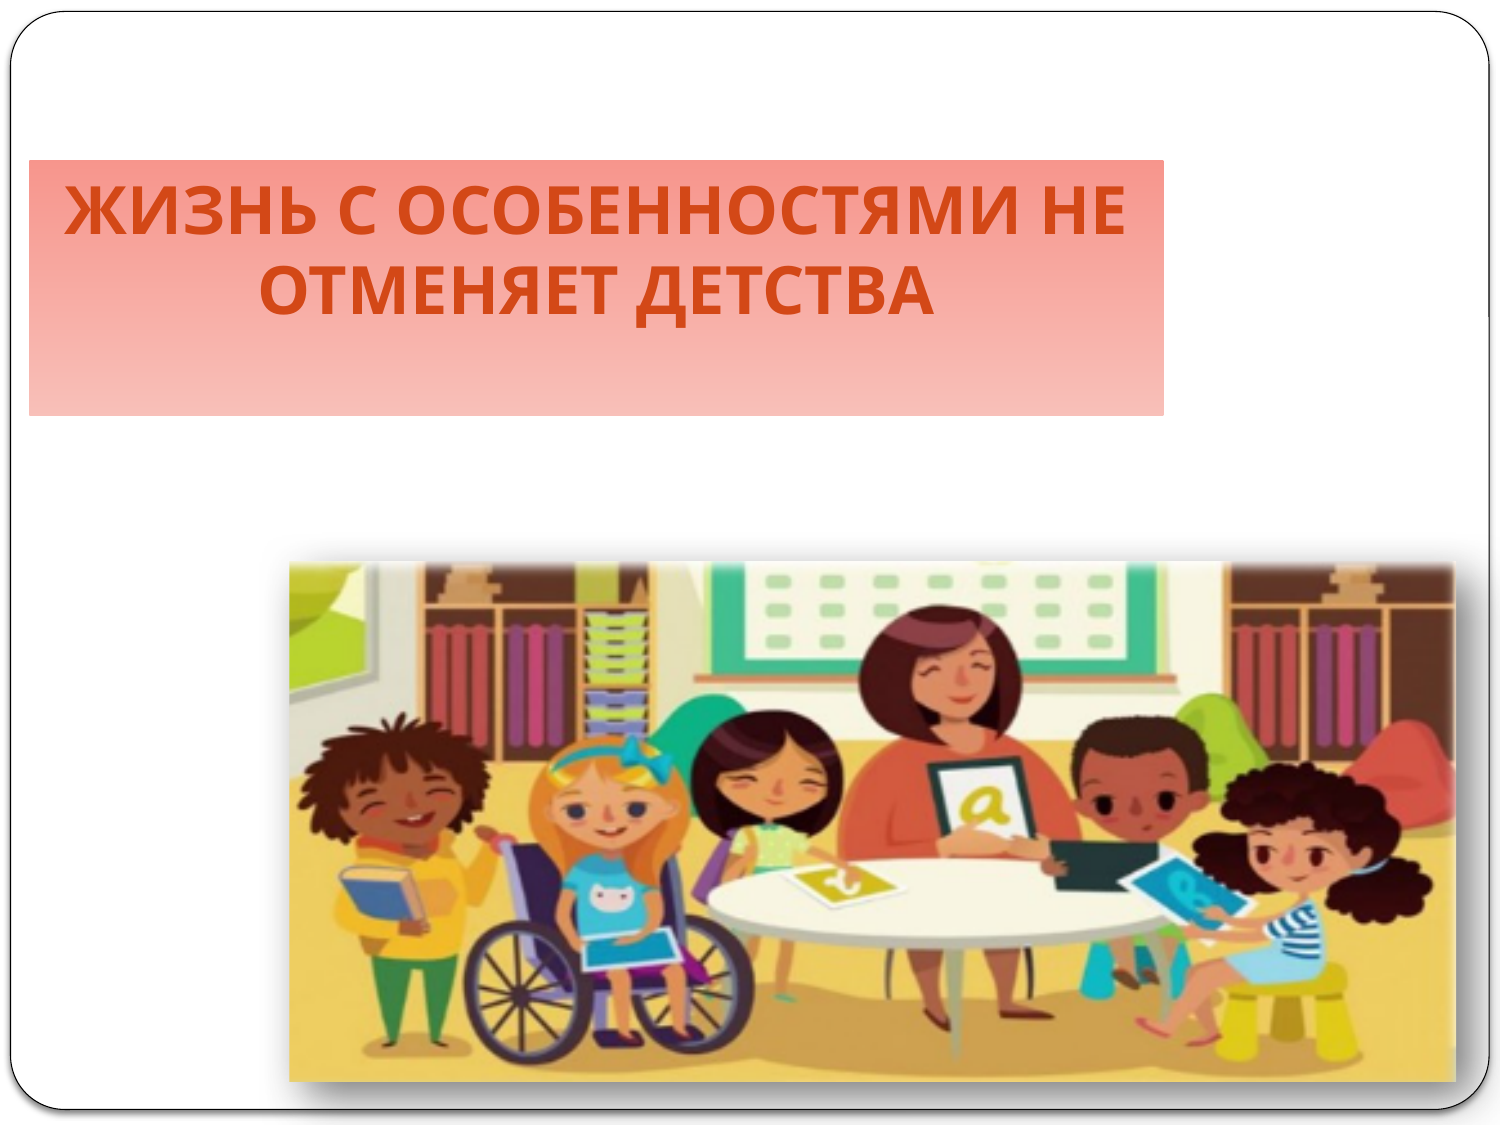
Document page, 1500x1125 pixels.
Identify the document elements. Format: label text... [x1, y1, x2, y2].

text_box ЖИЗНЬ С ОСОБЕННОСТЯМИ НЕ ОТМЕНЯЕТ ДЕТСТВА [29, 160, 1164, 416]
picture [289, 561, 1457, 1082]
